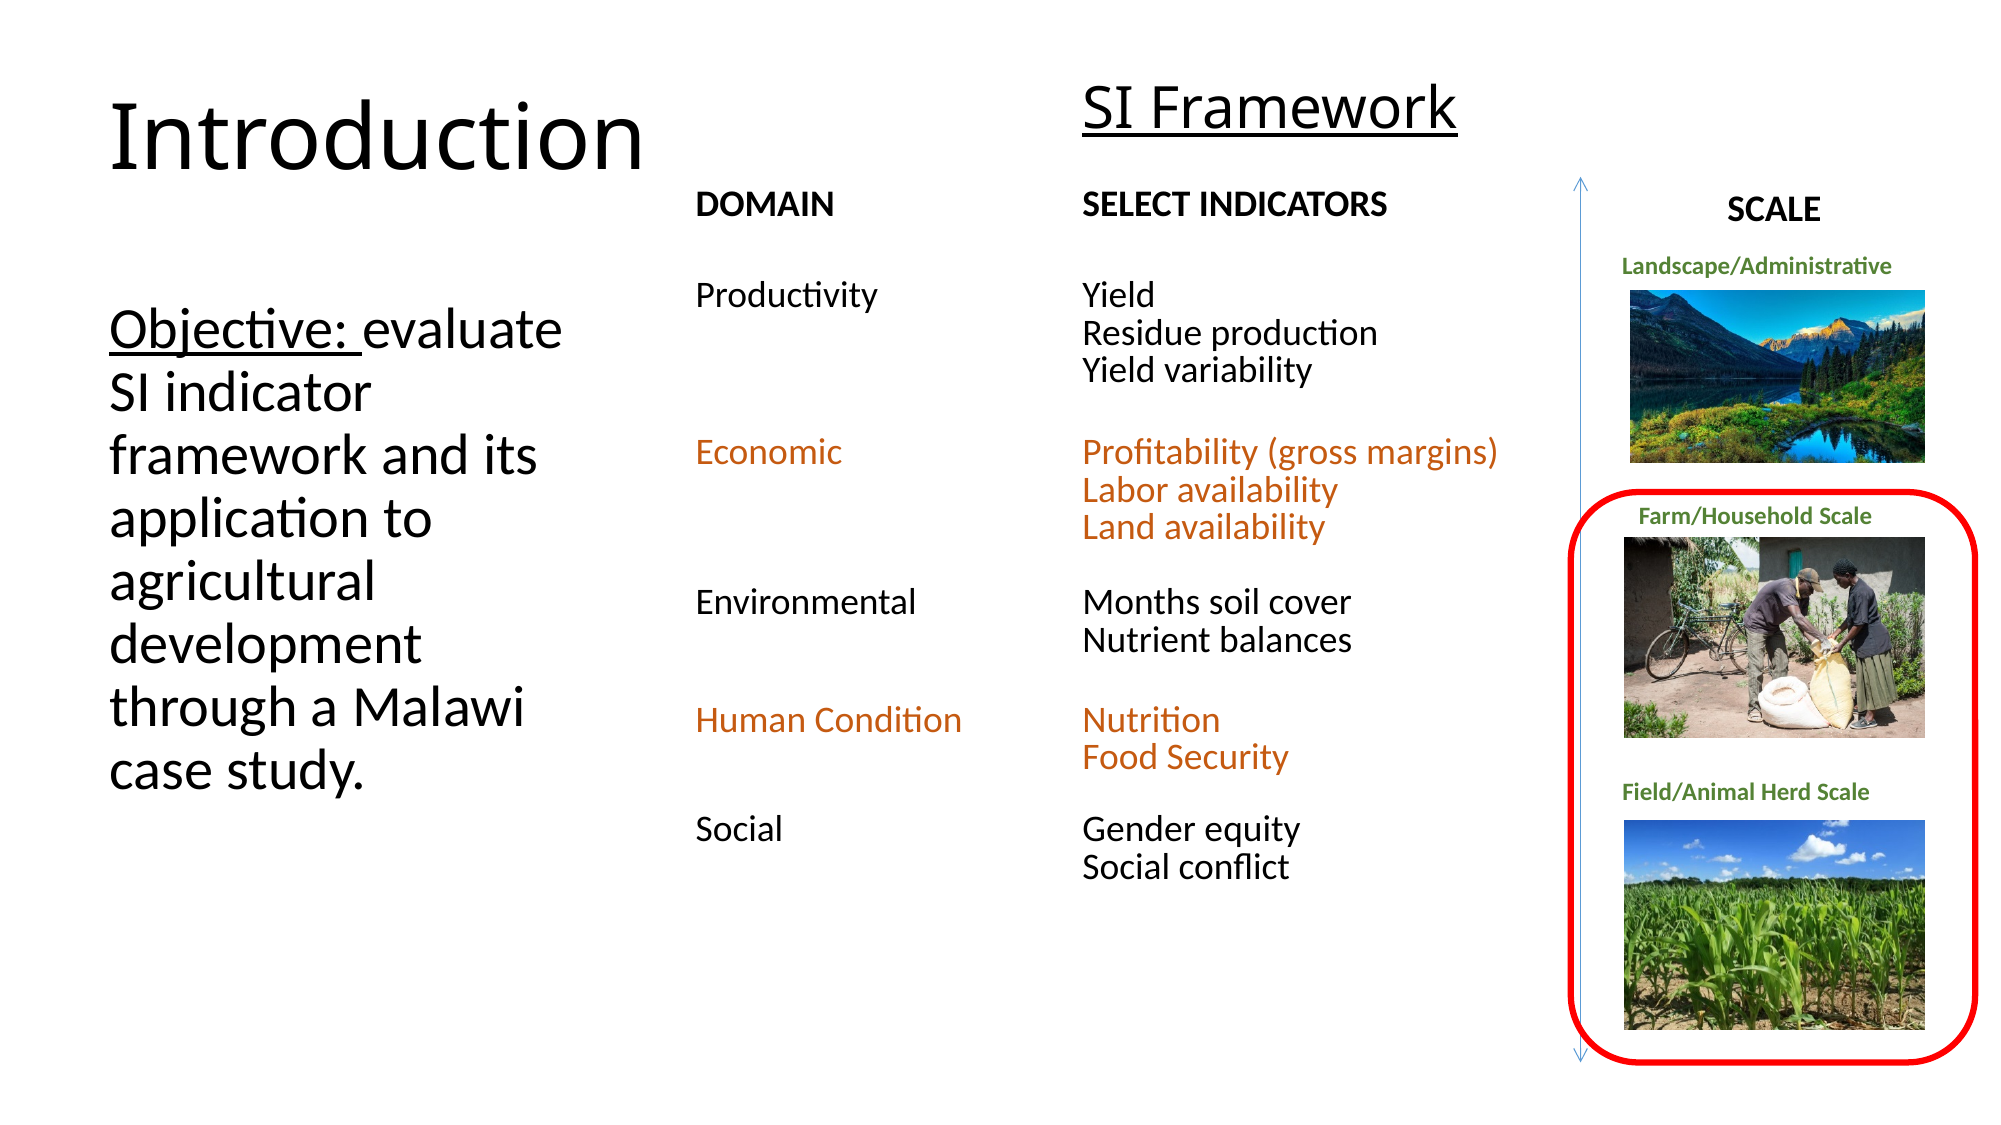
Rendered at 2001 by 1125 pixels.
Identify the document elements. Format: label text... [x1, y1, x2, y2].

table_cell Social [606, 806, 1067, 996]
table_cell Profitability (gross margins) Labor availability Land availability [1067, 429, 1529, 579]
text_box SCALE [1624, 176, 1925, 237]
table_cell Human Condition [606, 696, 1067, 806]
picture [1624, 820, 1925, 1030]
table_cell Gender equity Social conflict [1067, 806, 1529, 996]
title Introduction [94, 31, 1820, 249]
table_cell Productivity [606, 234, 1067, 429]
text_box SI Framework [594, 59, 1945, 160]
picture [1630, 290, 1925, 463]
table_cell Environmental [606, 579, 1067, 696]
text_box [1569, 523, 1580, 1031]
table_cell Nutrition Food Security [1067, 696, 1529, 806]
table_cell Economic [606, 429, 1067, 579]
table_cell Yield Residue production Yield variability [1067, 234, 1529, 429]
table_cell Months soil cover Nutrient balances [1067, 579, 1529, 696]
text_box [1581, 491, 1977, 1064]
text_box Landscape/Administrative [1607, 242, 1981, 287]
table_header DOMAIN [606, 130, 1067, 234]
table_header SELECT INDICATORS [1067, 130, 1529, 234]
picture [1624, 537, 1925, 738]
list Objective: evaluate SI indicator framework and its application to agricultural development through a Malawi case study. [94, 290, 581, 1005]
